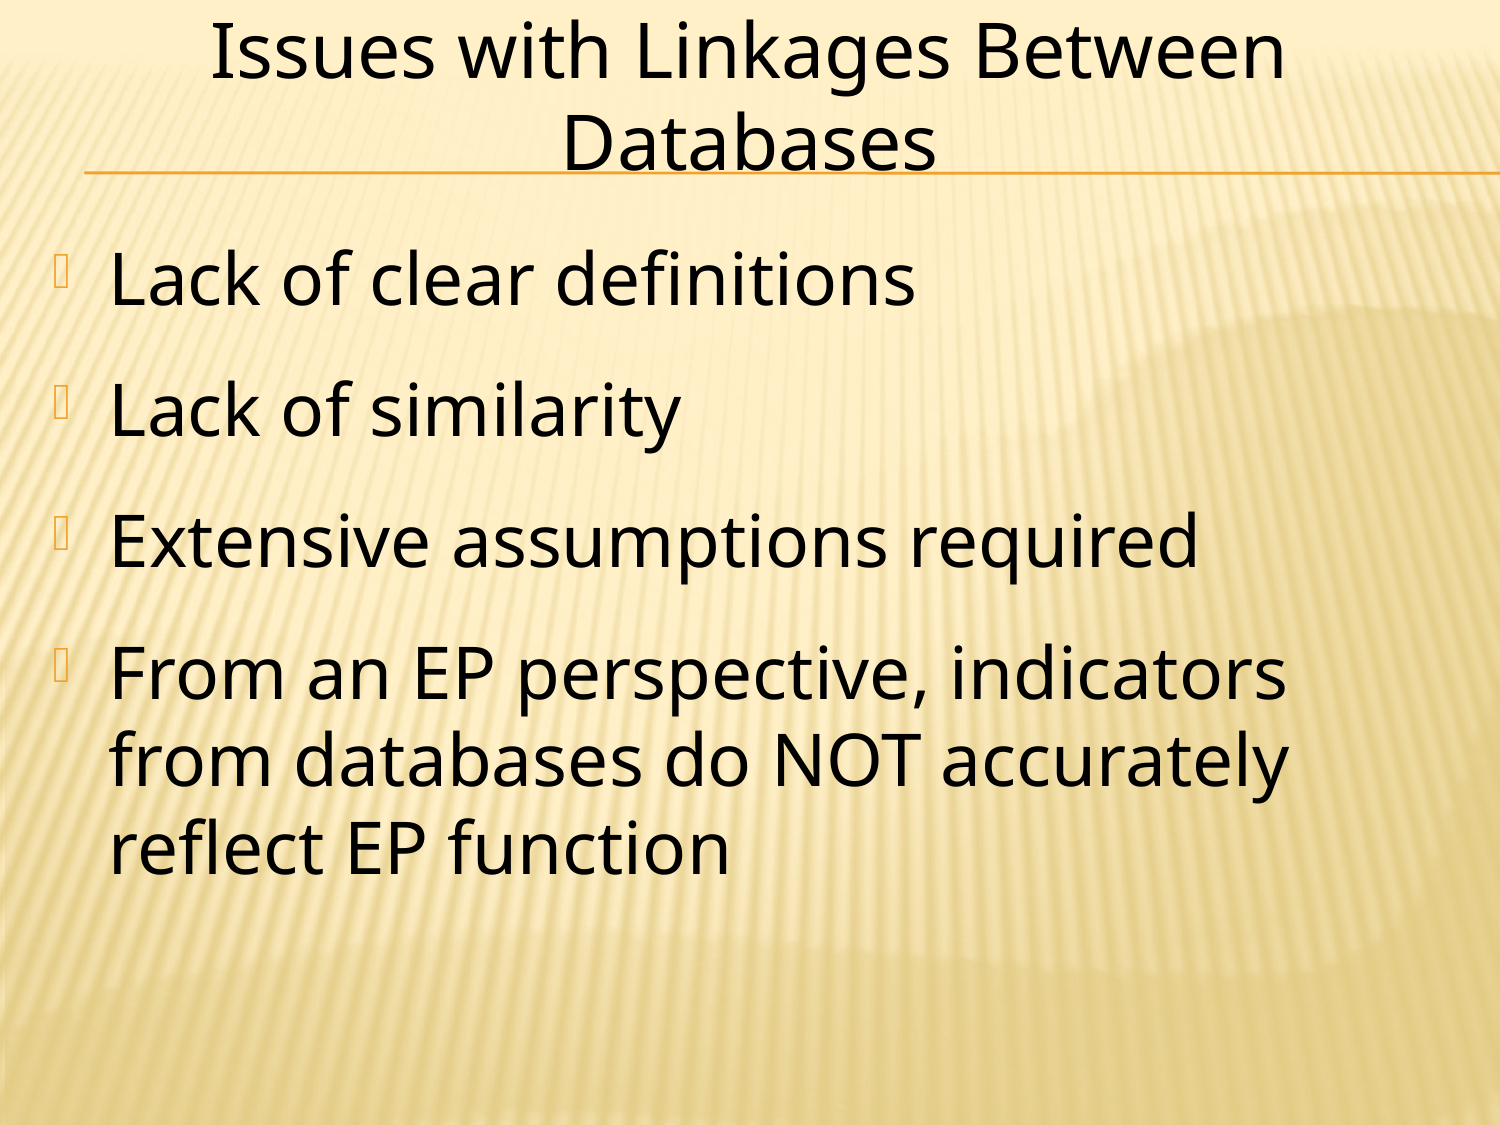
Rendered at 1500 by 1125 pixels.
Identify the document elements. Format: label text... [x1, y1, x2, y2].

list Lack of clear definitions Lack of similarity Extensive assumptions required From an EP perspective, indicators from databases do NOT accurately reflect EP function [37, 224, 1463, 1063]
title Issues with Linkages Between Databases [12, 24, 1488, 163]
